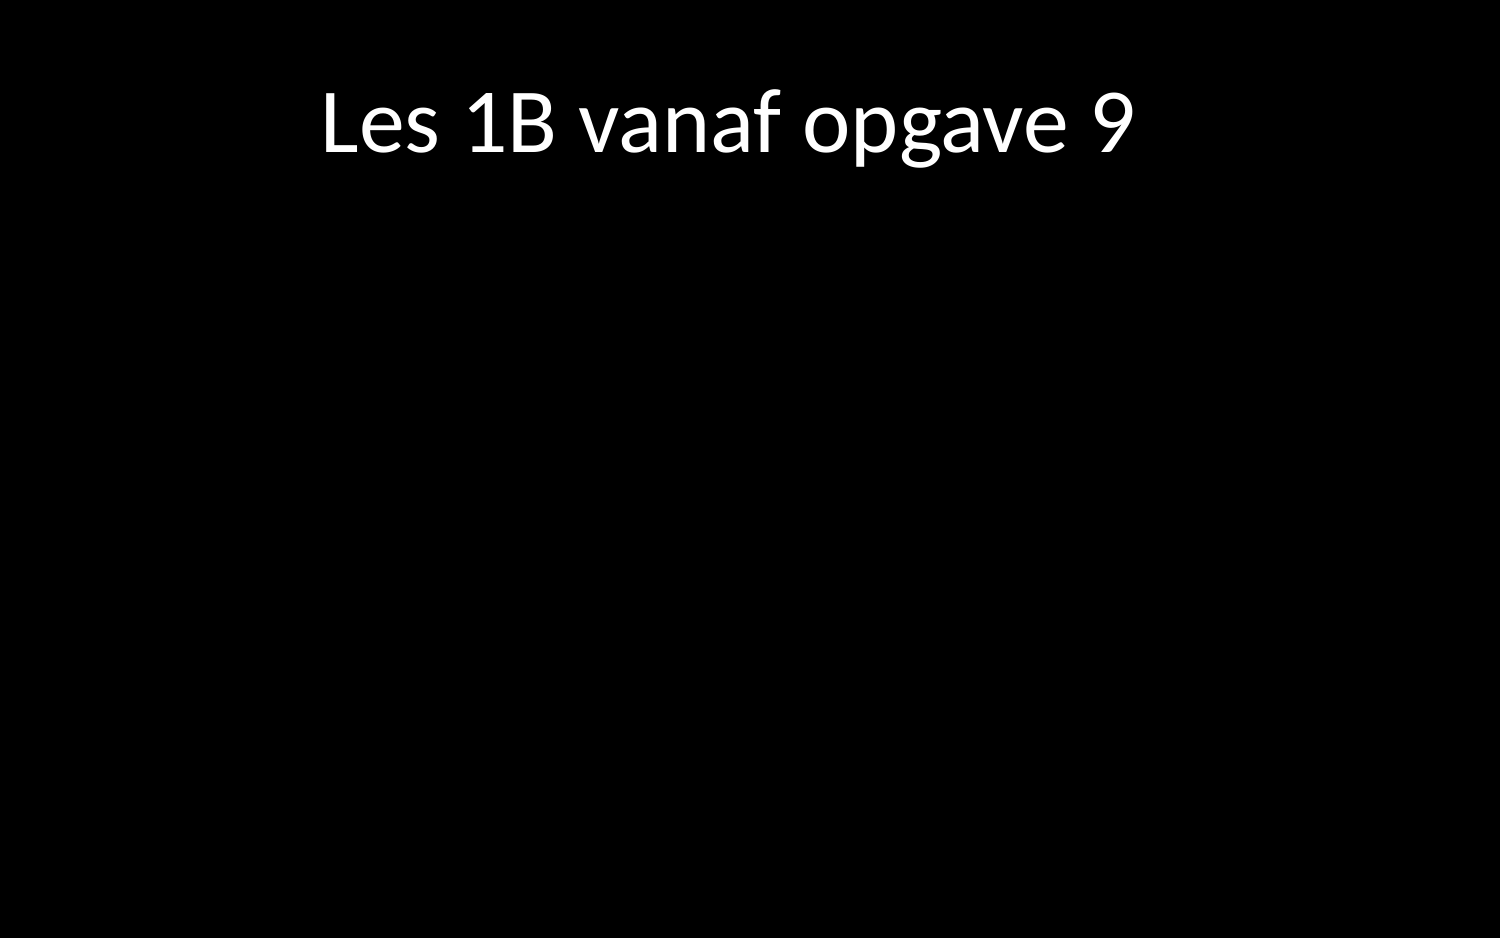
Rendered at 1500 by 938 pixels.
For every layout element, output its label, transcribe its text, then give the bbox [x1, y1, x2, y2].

title Les 1B vanaf opgave 9 [75, 37, 1425, 194]
